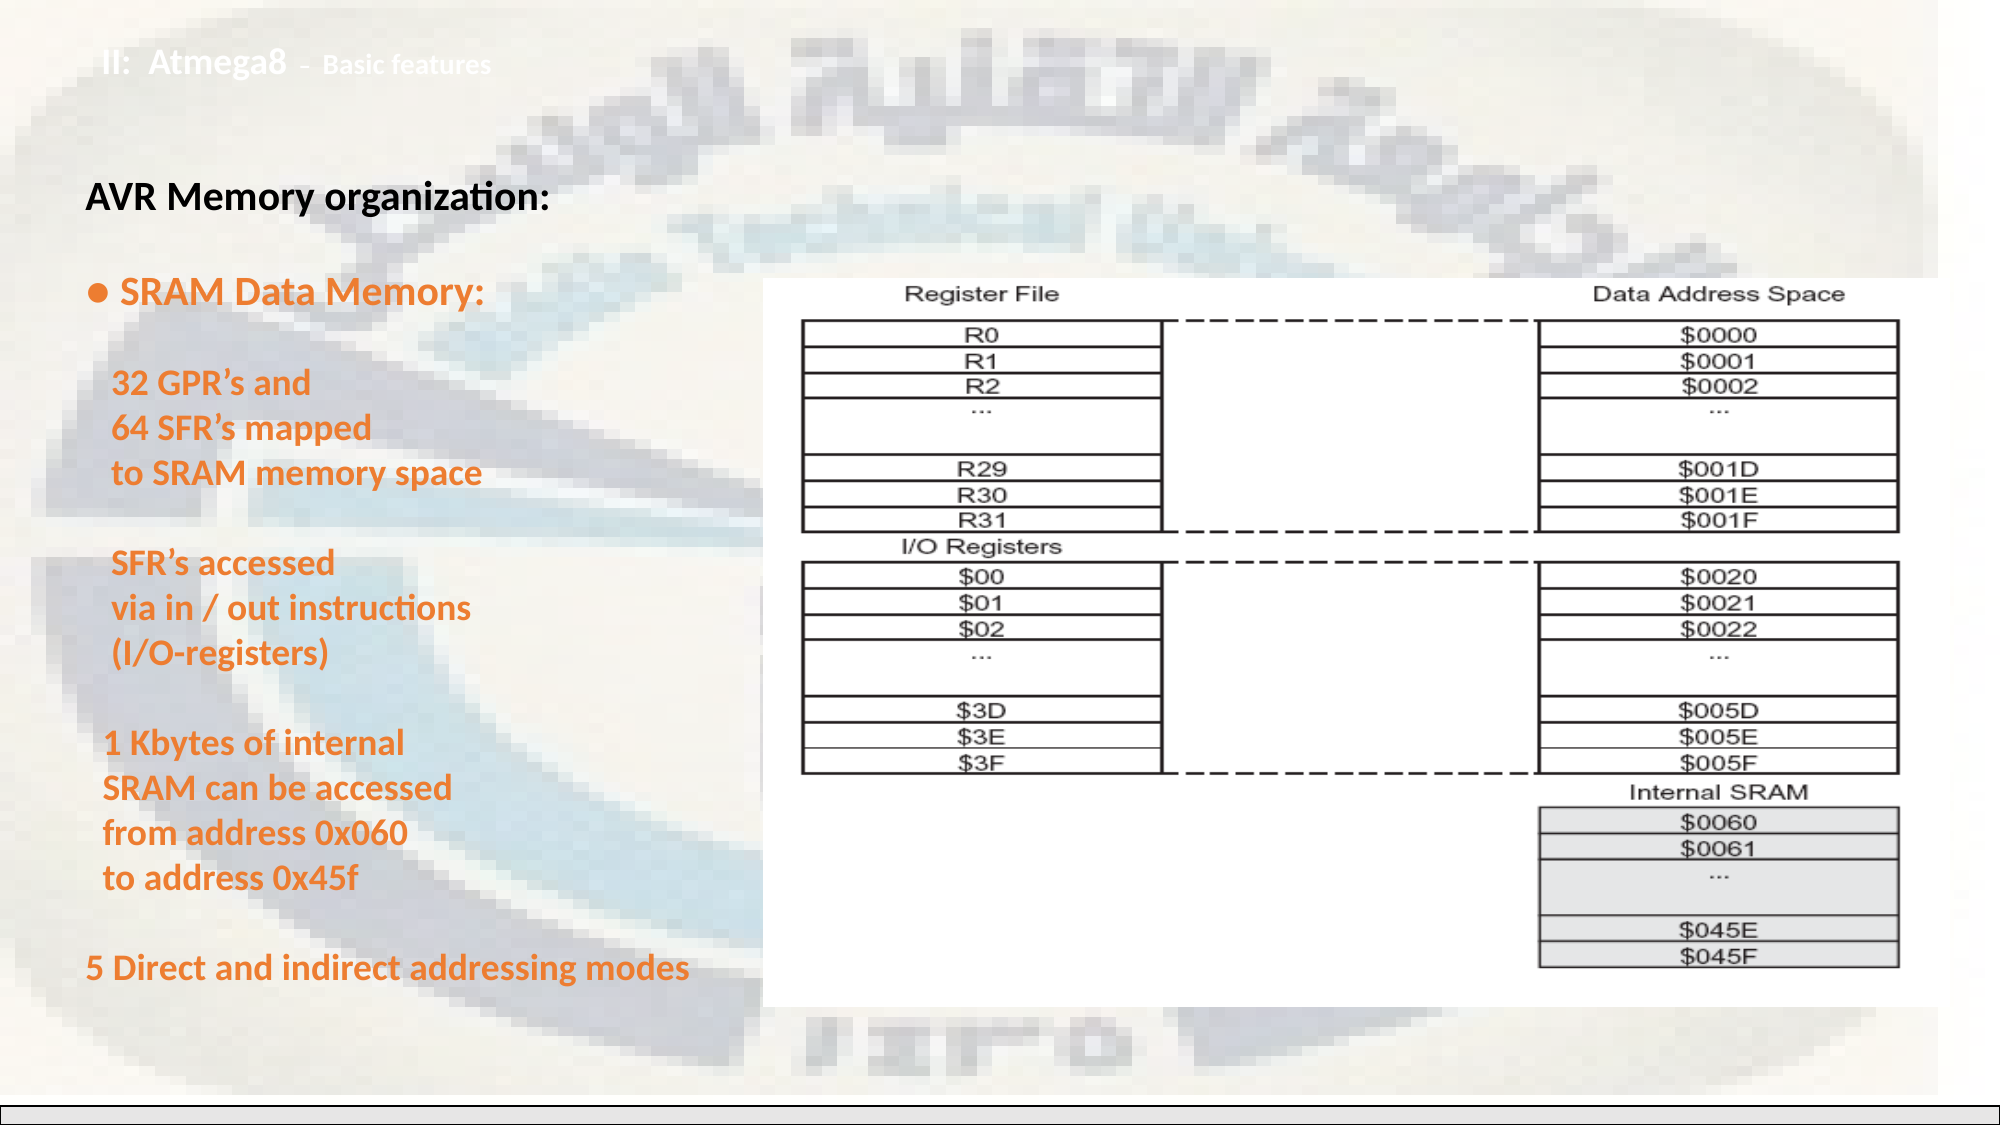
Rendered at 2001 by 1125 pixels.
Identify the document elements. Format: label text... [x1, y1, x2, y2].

text_box II: Atmega8 – Basic features [86, 29, 1457, 90]
text_box AVR Memory organization: ● SRAM Data Memory: 32 GPR’s and 64 SFR’s mapped to SRAM memory space SFR’s accessed via in / out instructions (I/O-registers) 1 Kbytes of internal SRAM can be accessed from address 0x060 to address 0x45f 5 Direct and indirect addressing modes [70, 160, 1930, 1041]
picture [763, 278, 1950, 1007]
text_box Label Operator Operand[s] ;Comment INIT: mov ax, bx ; Copy contents of bx into ax Label - INIT: Operator - mov Operands - ax and bx Comment - alphanumeric string between ; and \n Not case sensitive Unlike other assemblers, destination operand is first mov is the mnemonic that the assembler translates into an opcode [0, 0, 2000, 1105]
text_box [0, 1105, 2000, 1125]
